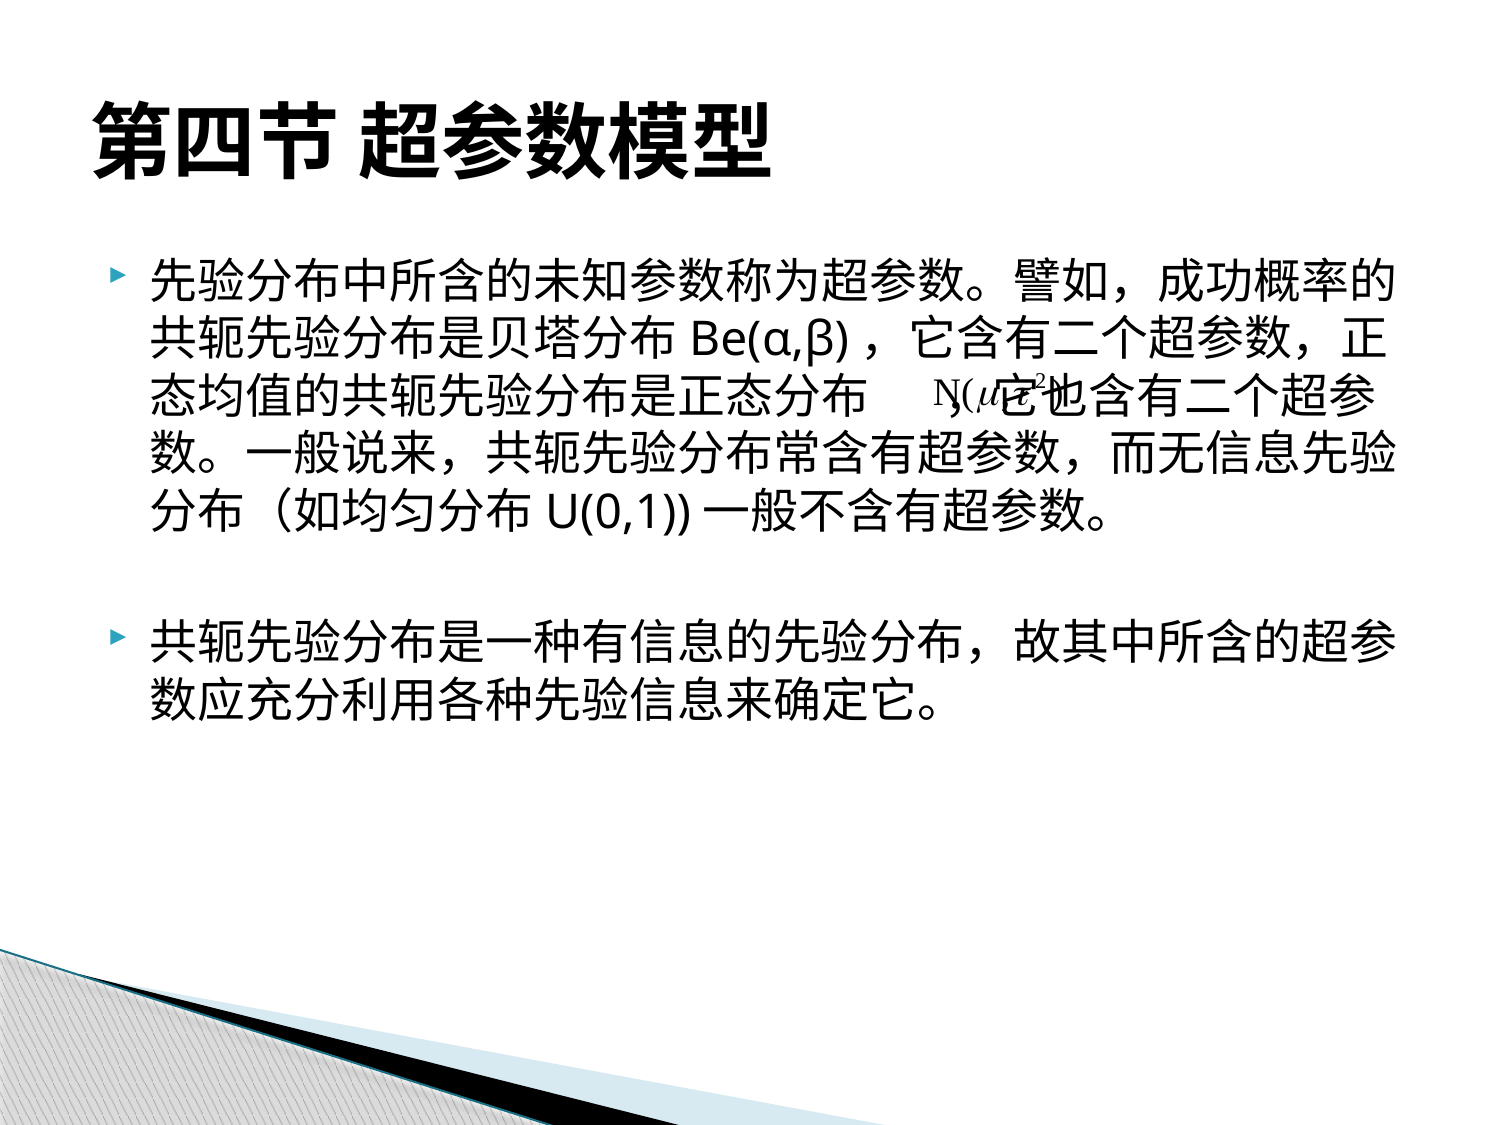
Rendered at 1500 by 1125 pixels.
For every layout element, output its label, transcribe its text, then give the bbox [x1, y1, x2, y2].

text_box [925, 362, 1070, 423]
title 第四节 超参数模型 [75, 45, 1425, 233]
list 先验分布中所含的未知参数称为超参数。譬如，成功概率的共轭先验分布是贝塔分布Be(α,β)，它含有二个超参数，正态均值的共轭先验分布是正态分布 ，它也含有二个超参数。一般说来，共轭先验分布常含有超参数，而无信息先验分布（如均匀分布U(0,1))一般不含有超参数。 共轭先验分布是一种有信息的先验分布，故其中所含的超参数应充分利用各种先验信息来确定它。 [75, 243, 1425, 986]
